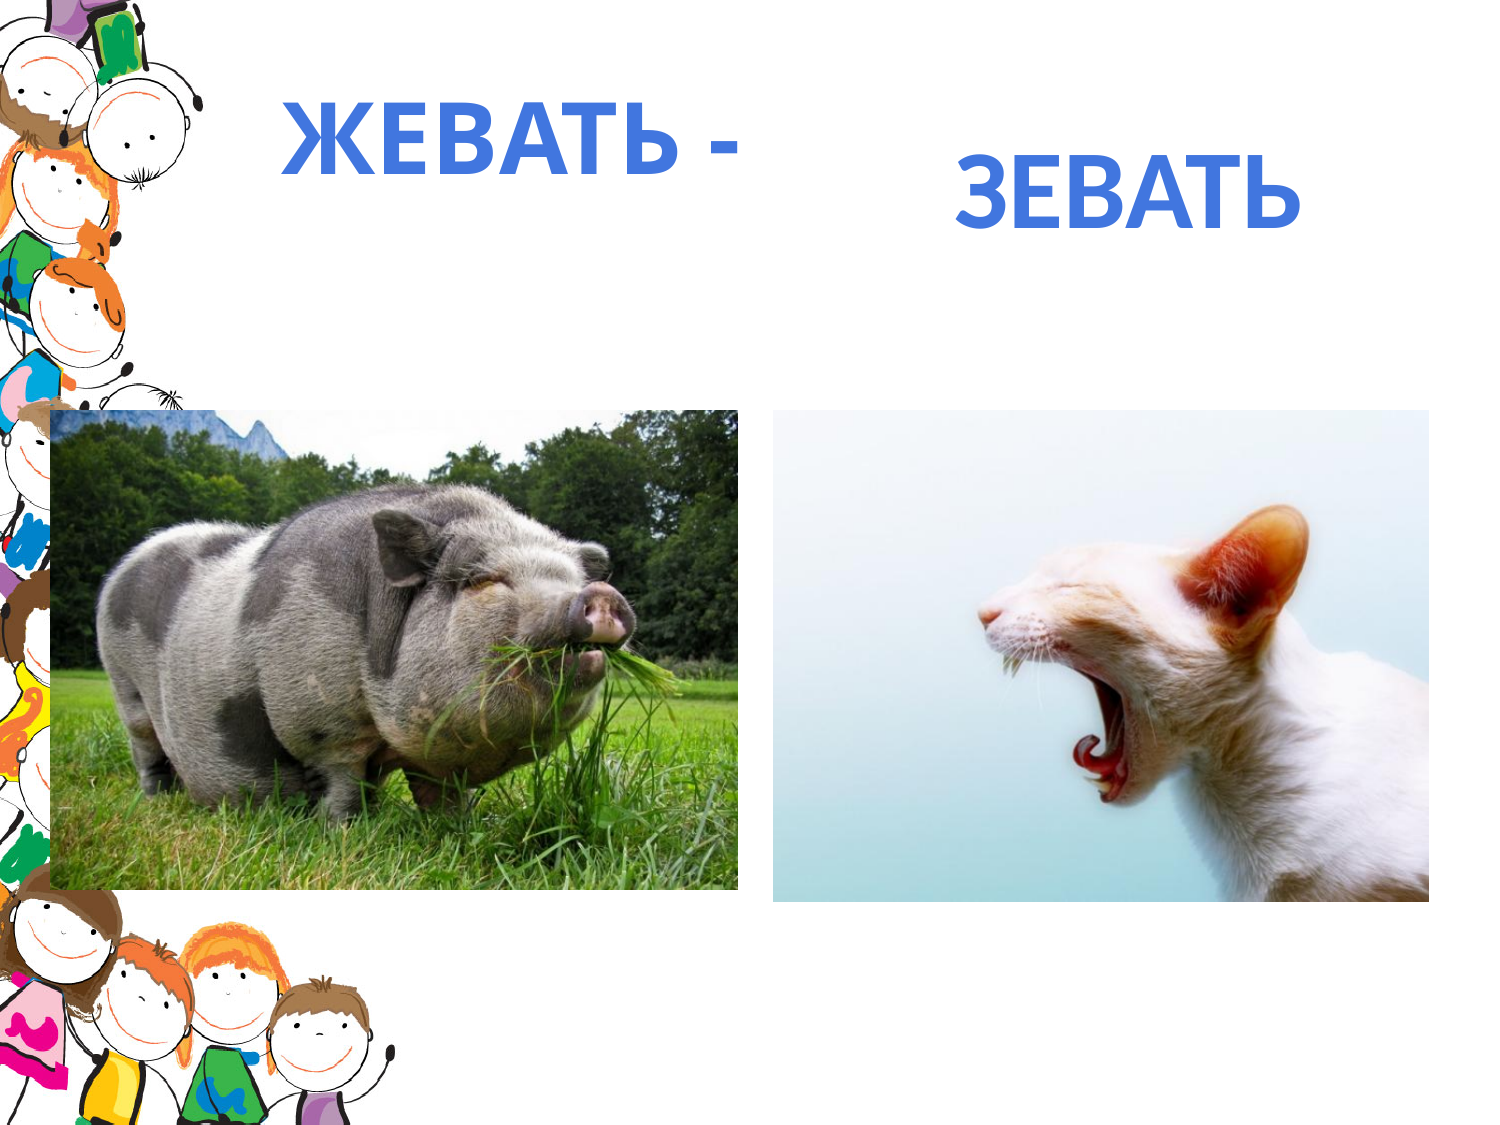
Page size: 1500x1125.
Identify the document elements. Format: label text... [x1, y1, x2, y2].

picture [0, 262, 10, 274]
text_box ЗЕВАТЬ [939, 108, 1319, 259]
picture [0, 0, 1500, 1125]
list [49, 409, 738, 890]
title ЖЕВАТЬ - [103, 59, 920, 225]
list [772, 409, 1429, 902]
